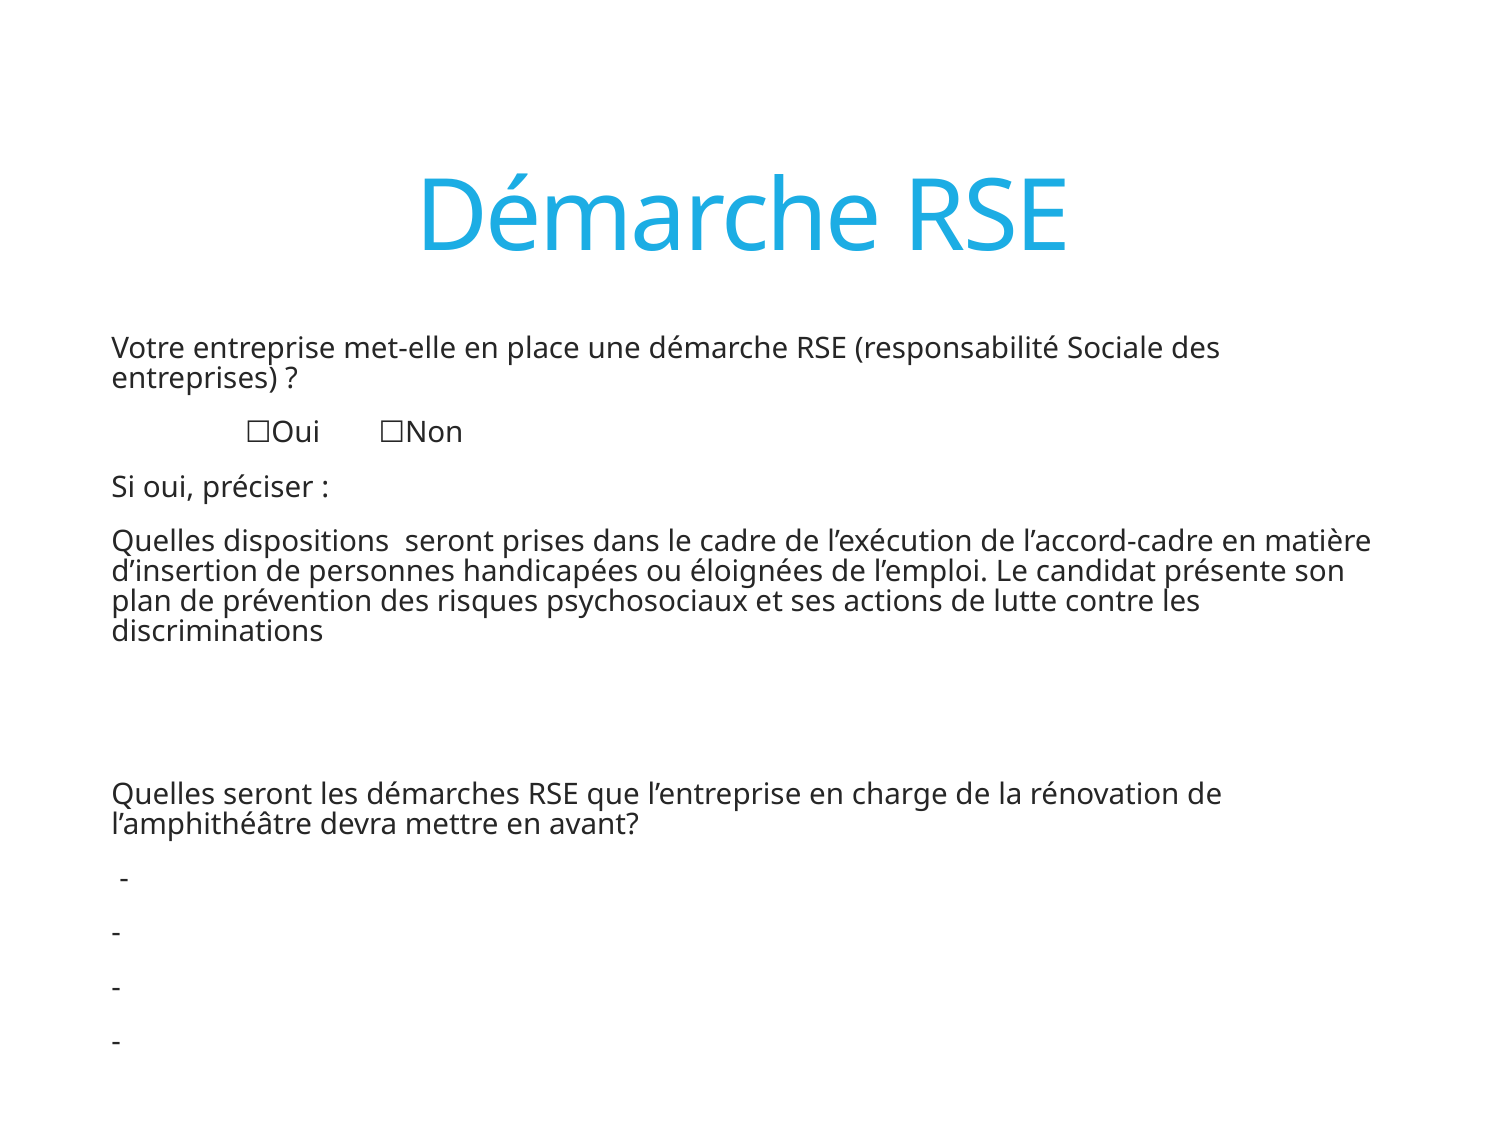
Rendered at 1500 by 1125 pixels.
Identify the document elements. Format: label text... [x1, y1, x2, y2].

list Votre entreprise met-elle en place une démarche RSE (responsabilité Sociale des entreprises) ? ☐Oui ☐Non Si oui, préciser : Quelles dispositions seront prises dans le cadre de l’exécution de l’accord-cadre en matière d’insertion de personnes handicapées ou éloignées de l’emploi. Le candidat présente son plan de prévention des risques psychosociaux et ses actions de lutte contre les discriminations Quelles seront les démarches RSE que l’entreprise en charge de la rénovation de l’amphithéâtre devra mettre en avant? - - - - [83, 326, 1407, 1071]
title Démarche RSE [80, 81, 1407, 354]
